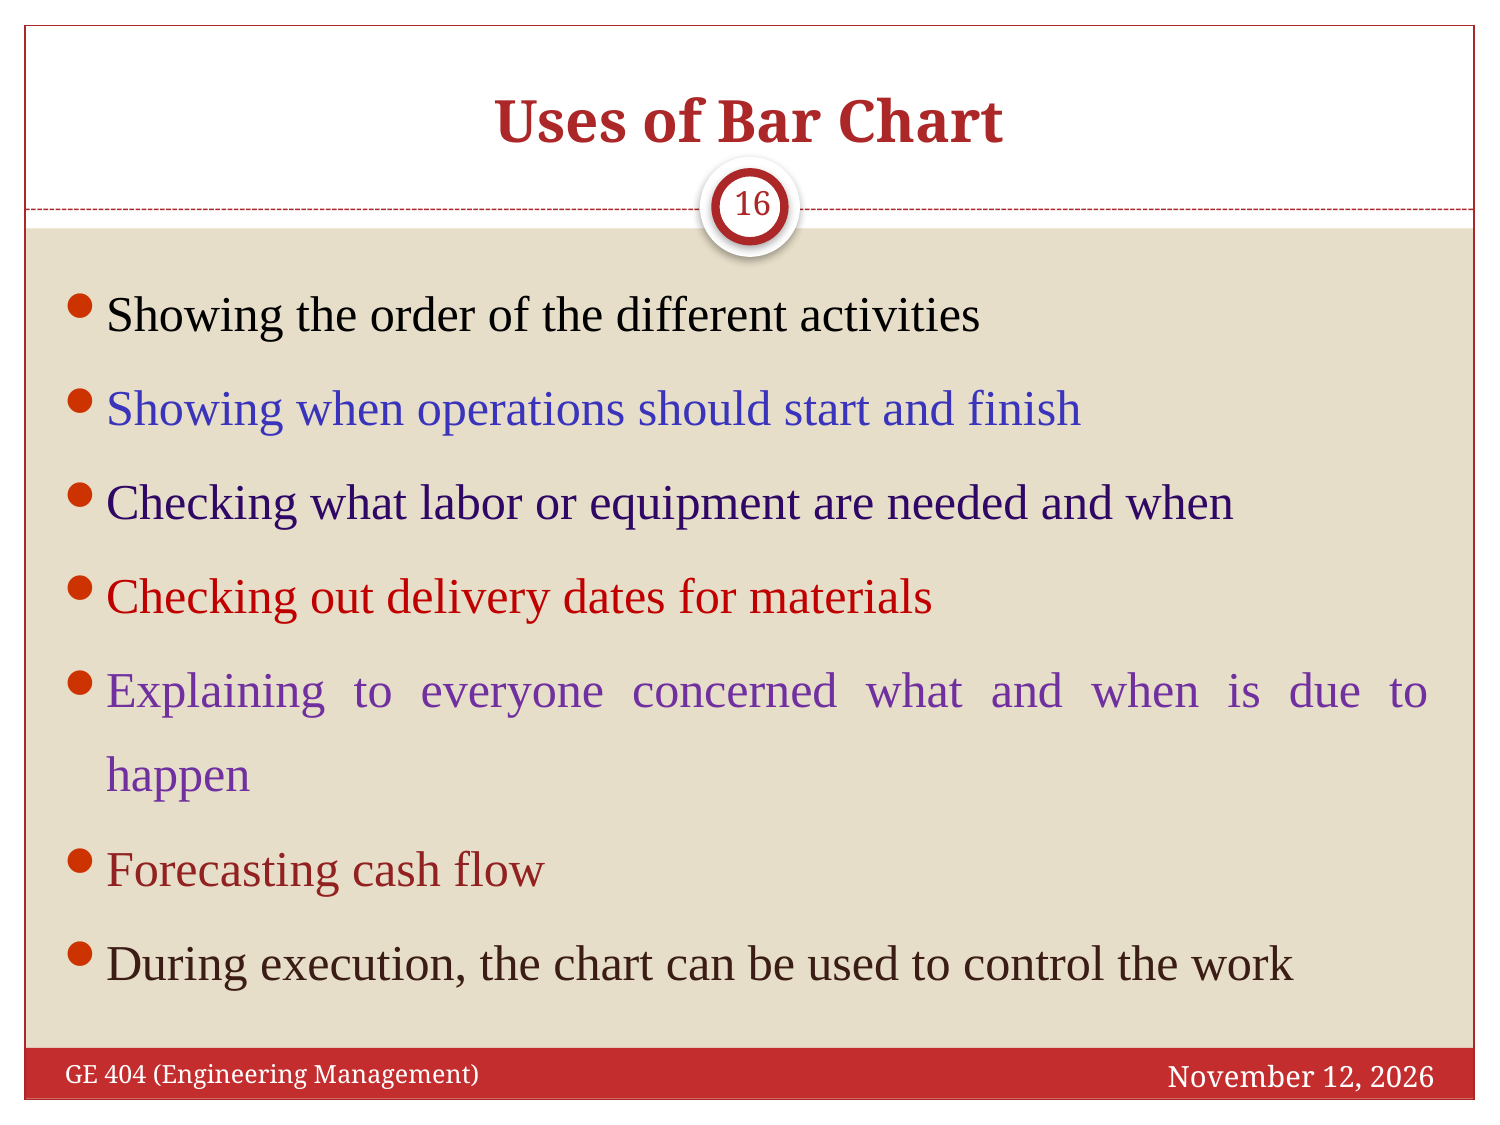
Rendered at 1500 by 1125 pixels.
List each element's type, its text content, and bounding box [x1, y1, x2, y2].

list Showing the order of the different activities Showing when operations should start and finish Checking what labor or equipment are needed and when Checking out delivery dates for materials Explaining to everyone concerned what and when is due to happen Forecasting cash flow During execution, the chart can be used to control the work [49, 250, 1445, 1001]
title Uses of Bar Chart [49, 37, 1450, 162]
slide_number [950, 1050, 1450, 1111]
footer GE 404 (Engineering Management) [50, 1051, 638, 1112]
slide_number 16 [715, 168, 791, 241]
